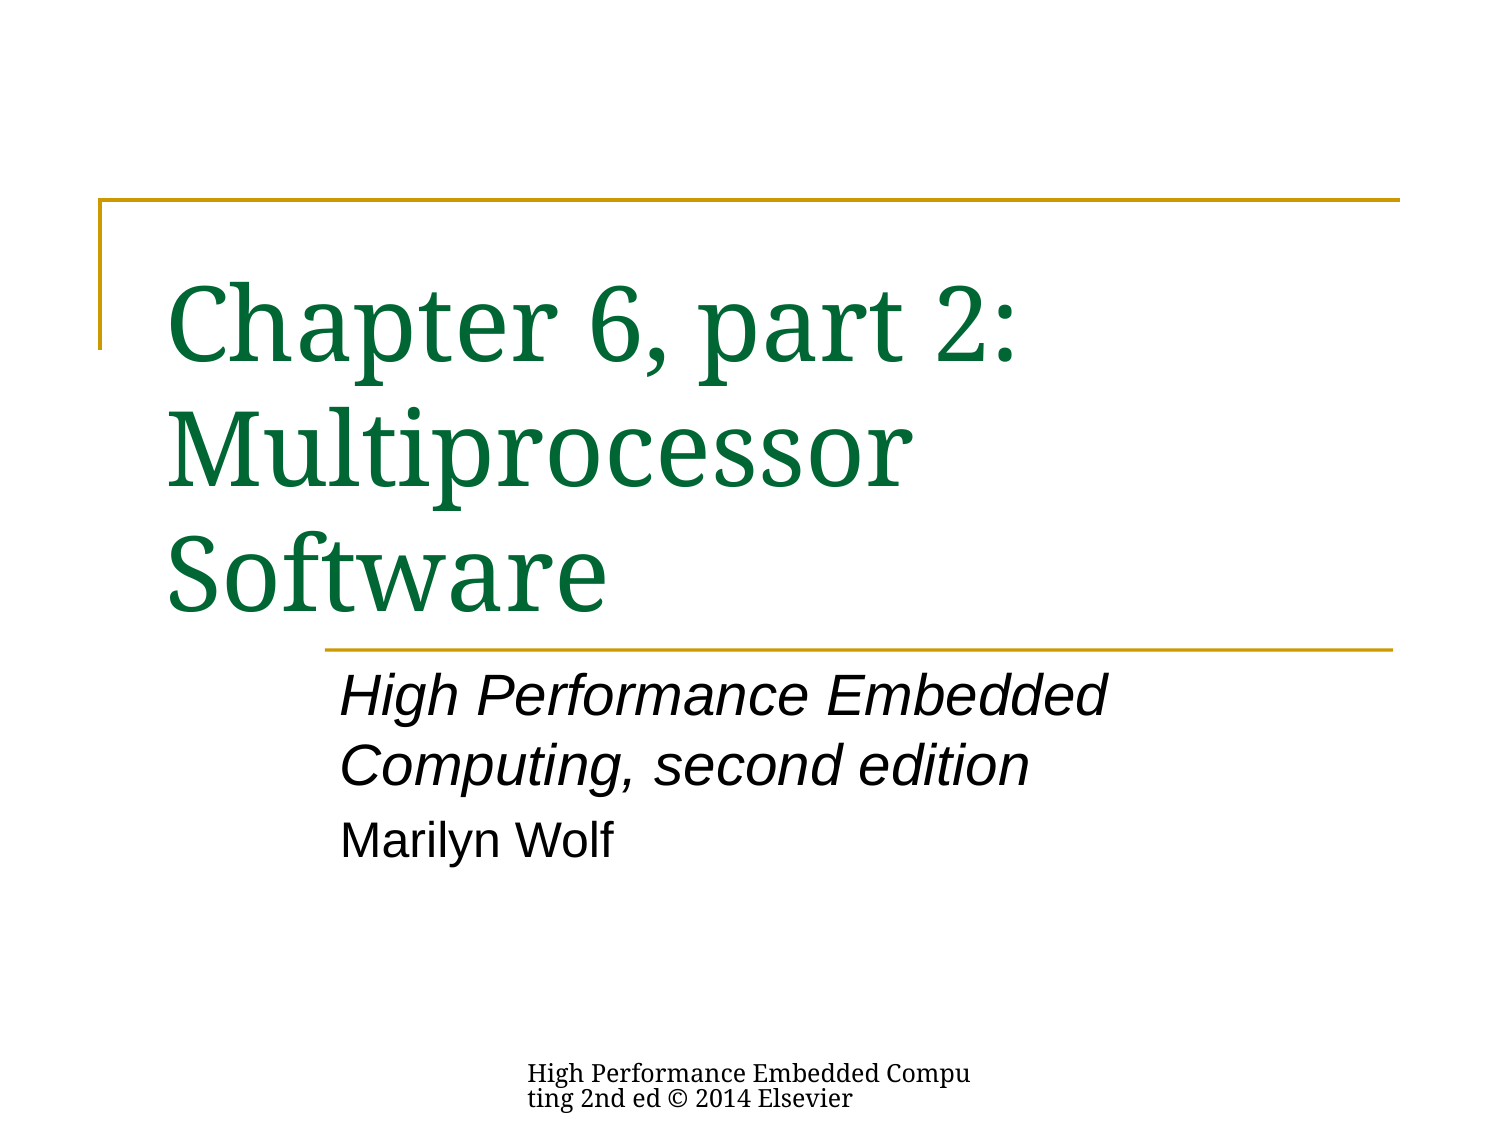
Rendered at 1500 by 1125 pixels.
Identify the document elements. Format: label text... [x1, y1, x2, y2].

subtitle High Performance Embedded Computing, second edition Marilyn Wolf [324, 650, 1400, 938]
title Chapter 6, part 2: Multiprocessor Software [150, 249, 1401, 538]
footer High Performance Embedded Computing 2nd ed © 2014 Elsevier [512, 1024, 988, 1100]
